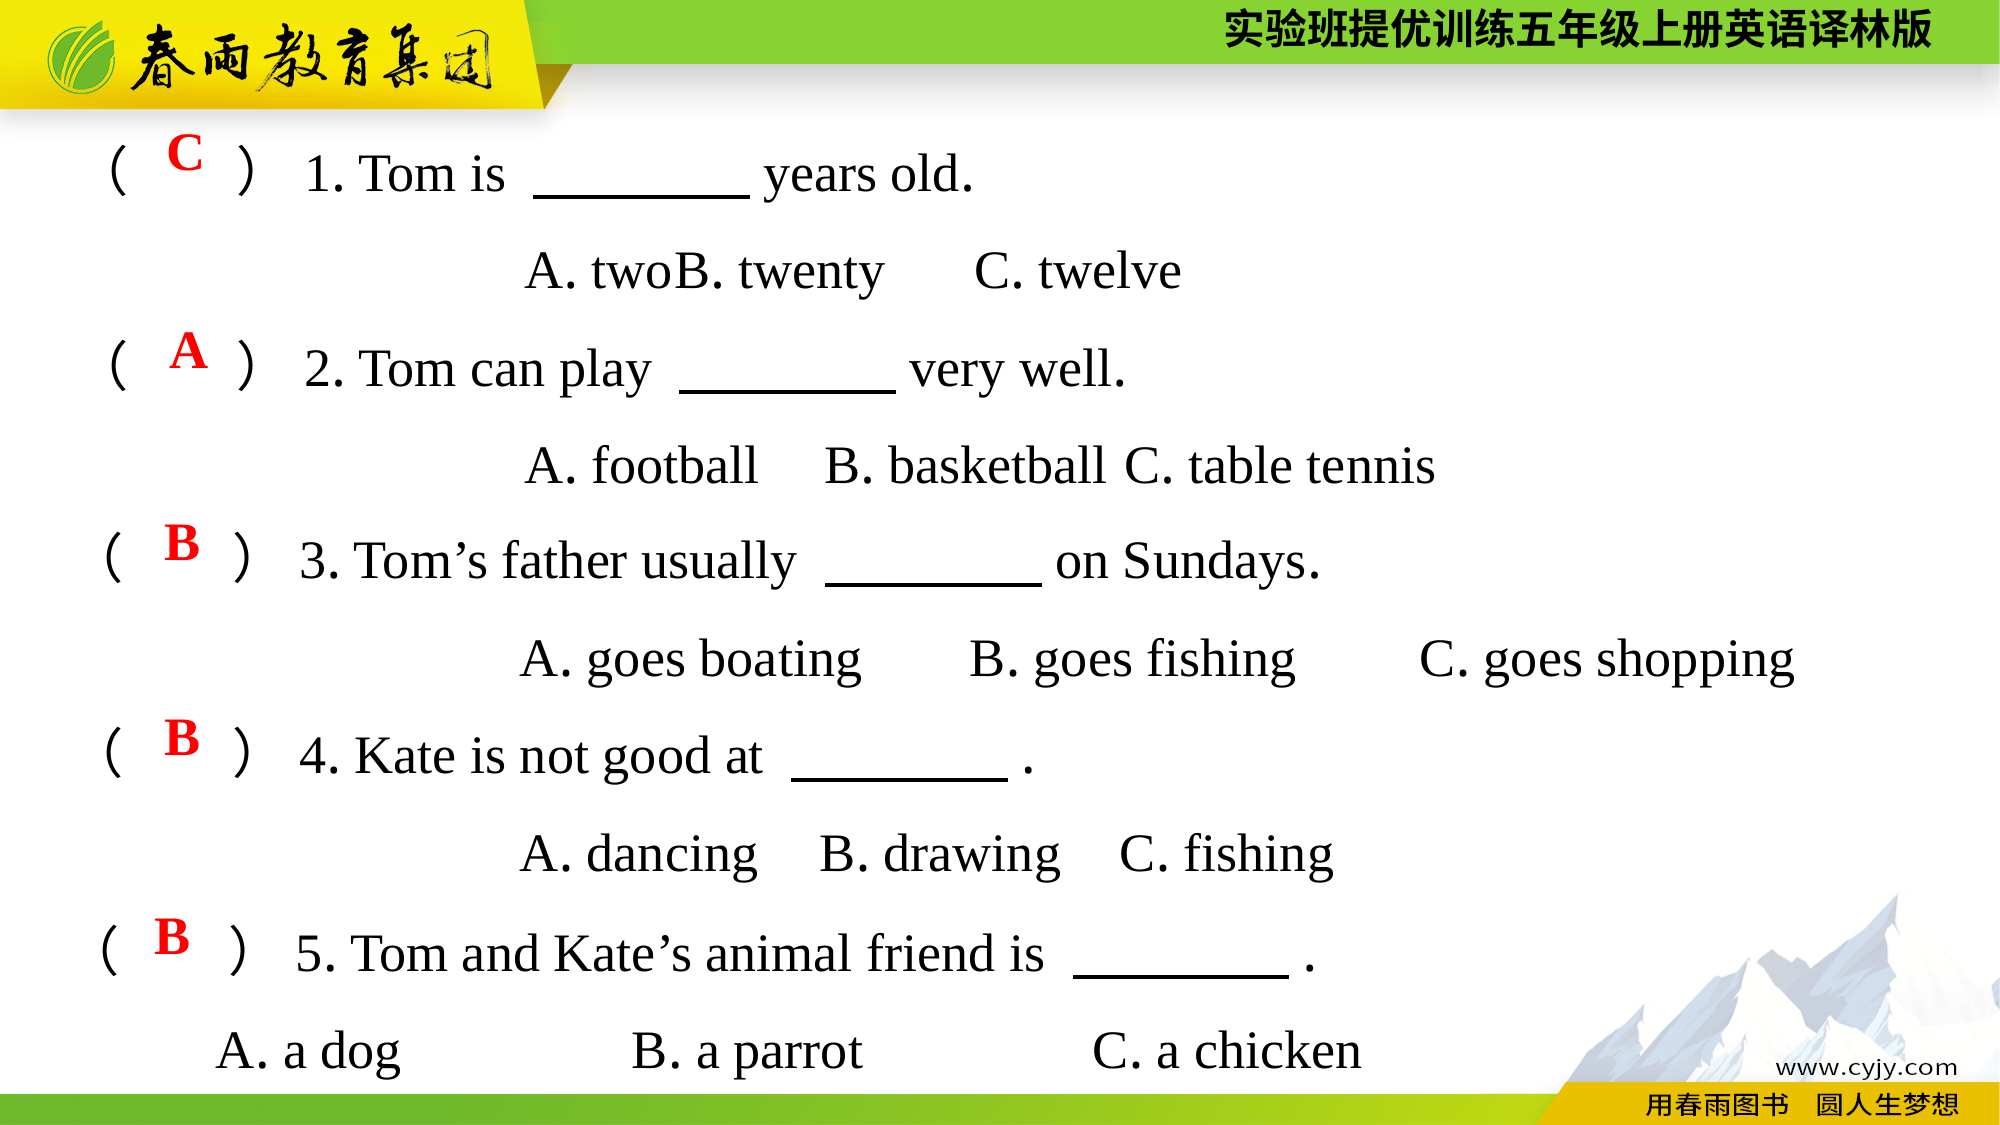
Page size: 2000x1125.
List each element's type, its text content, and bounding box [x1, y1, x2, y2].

text_box B [139, 893, 206, 973]
text_box B [149, 498, 216, 579]
text_box B [149, 693, 216, 774]
text_box C [151, 109, 221, 189]
text_box （ ）5. Tom and Kate’s animal friend is . A. a dog B. a parrot C. a chicken [50, 877, 1935, 1087]
text_box A [154, 306, 224, 387]
list （ ）1. Tom is years old. A. two B. twenty C. twelve （ ）2. Tom can play very well. A. football B. basketball C. table tennis [59, 97, 1944, 494]
text_box （ ）3. Tom’s father usually on Sundays. A. goes boating B. goes fishing C. goes shopping （ ）4. Kate is not good at . A. dancing B. drawing C. fishing [54, 484, 1939, 890]
picture [0, 0, 2000, 1125]
